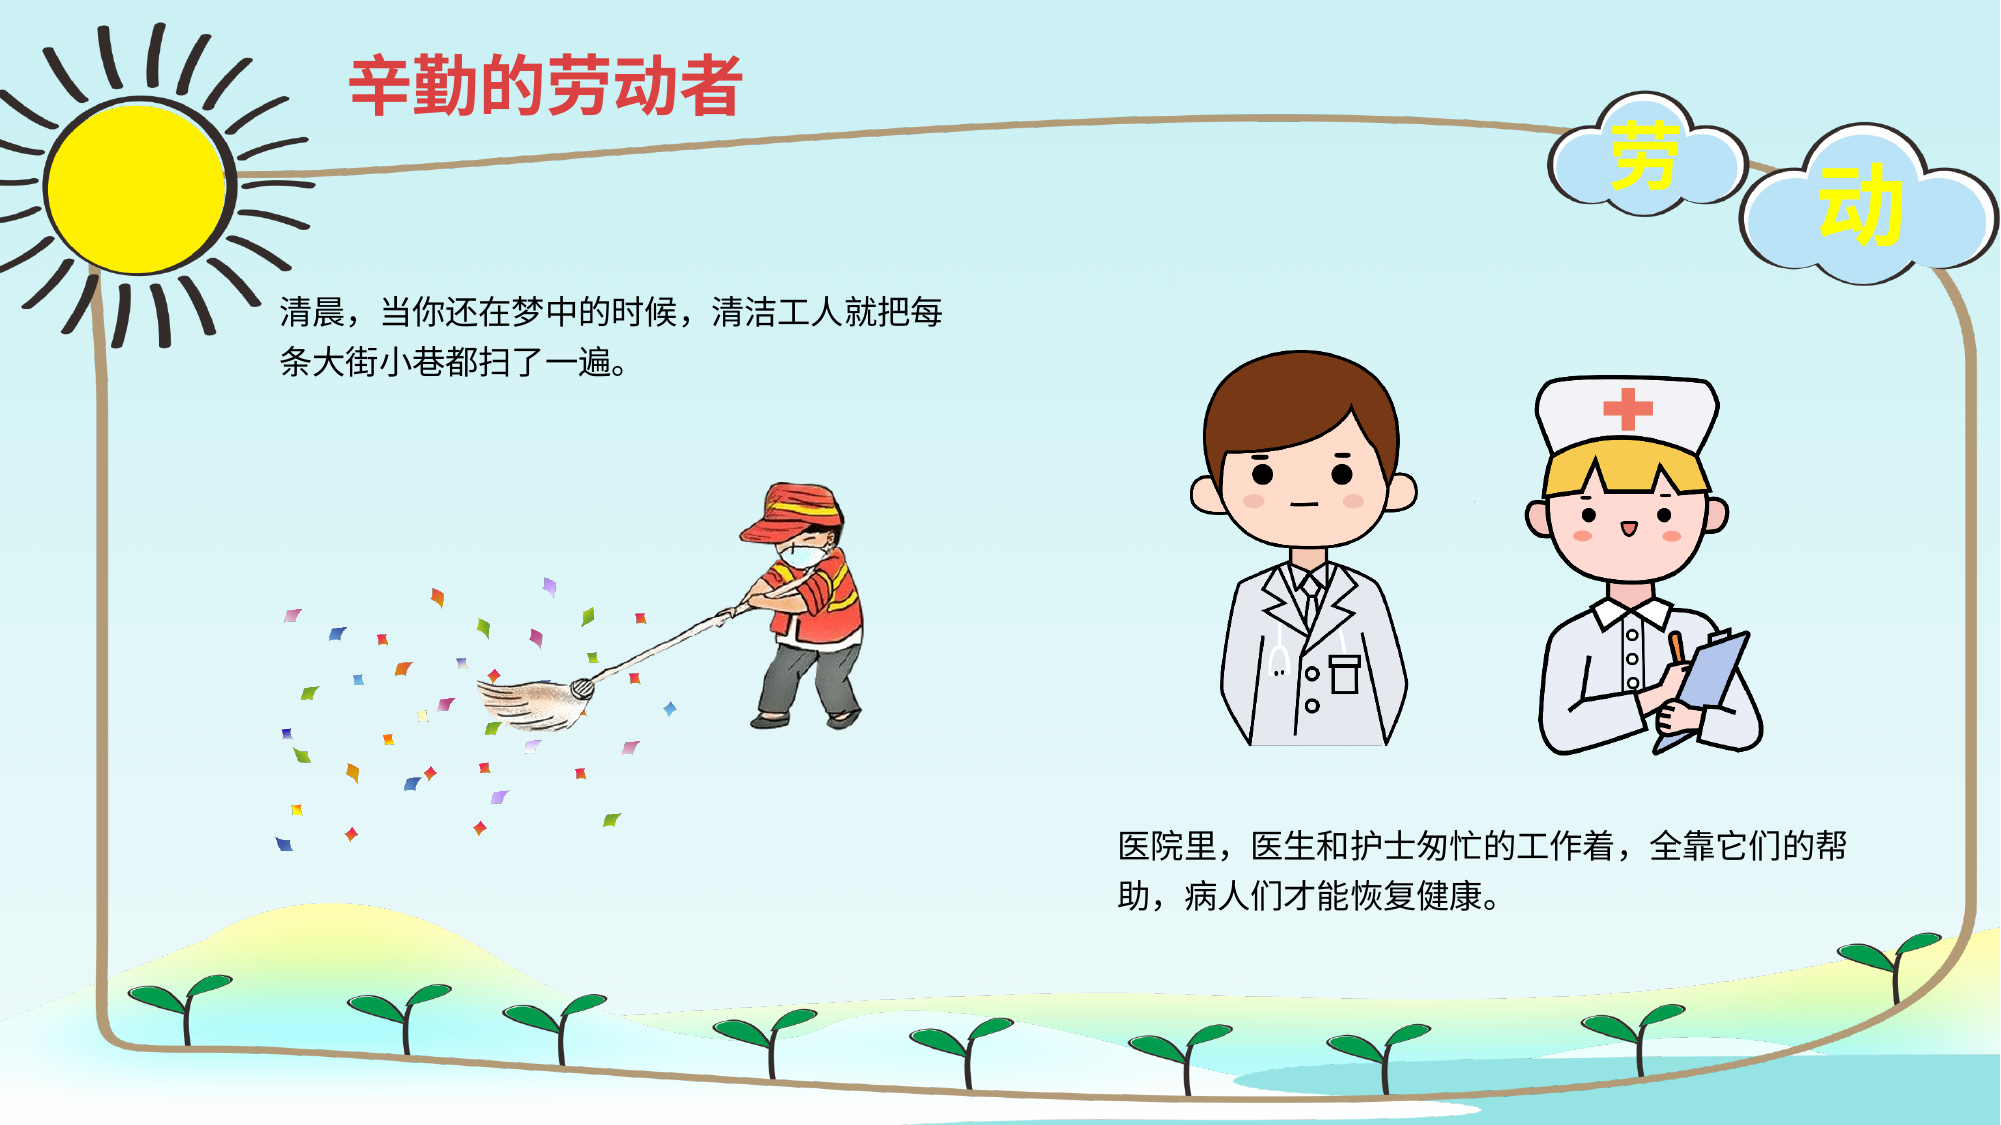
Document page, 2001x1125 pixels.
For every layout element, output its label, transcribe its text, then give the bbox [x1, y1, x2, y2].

text_box 医院里，医生和护士匆忙的工作着，全靠它们的帮助，病人们才能恢复健康。 [1103, 833, 1882, 923]
text_box 清晨，当你还在梦中的时候，清洁工人就把每条大街小巷都扫了一遍。 [264, 273, 940, 389]
picture [0, 0, 2000, 1125]
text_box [940, 273, 2000, 833]
text_box 辛勤的劳动者 [300, 36, 834, 131]
text_box 动 [1801, 140, 1919, 266]
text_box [237, 408, 897, 881]
text_box 劳 [1578, 102, 1713, 207]
